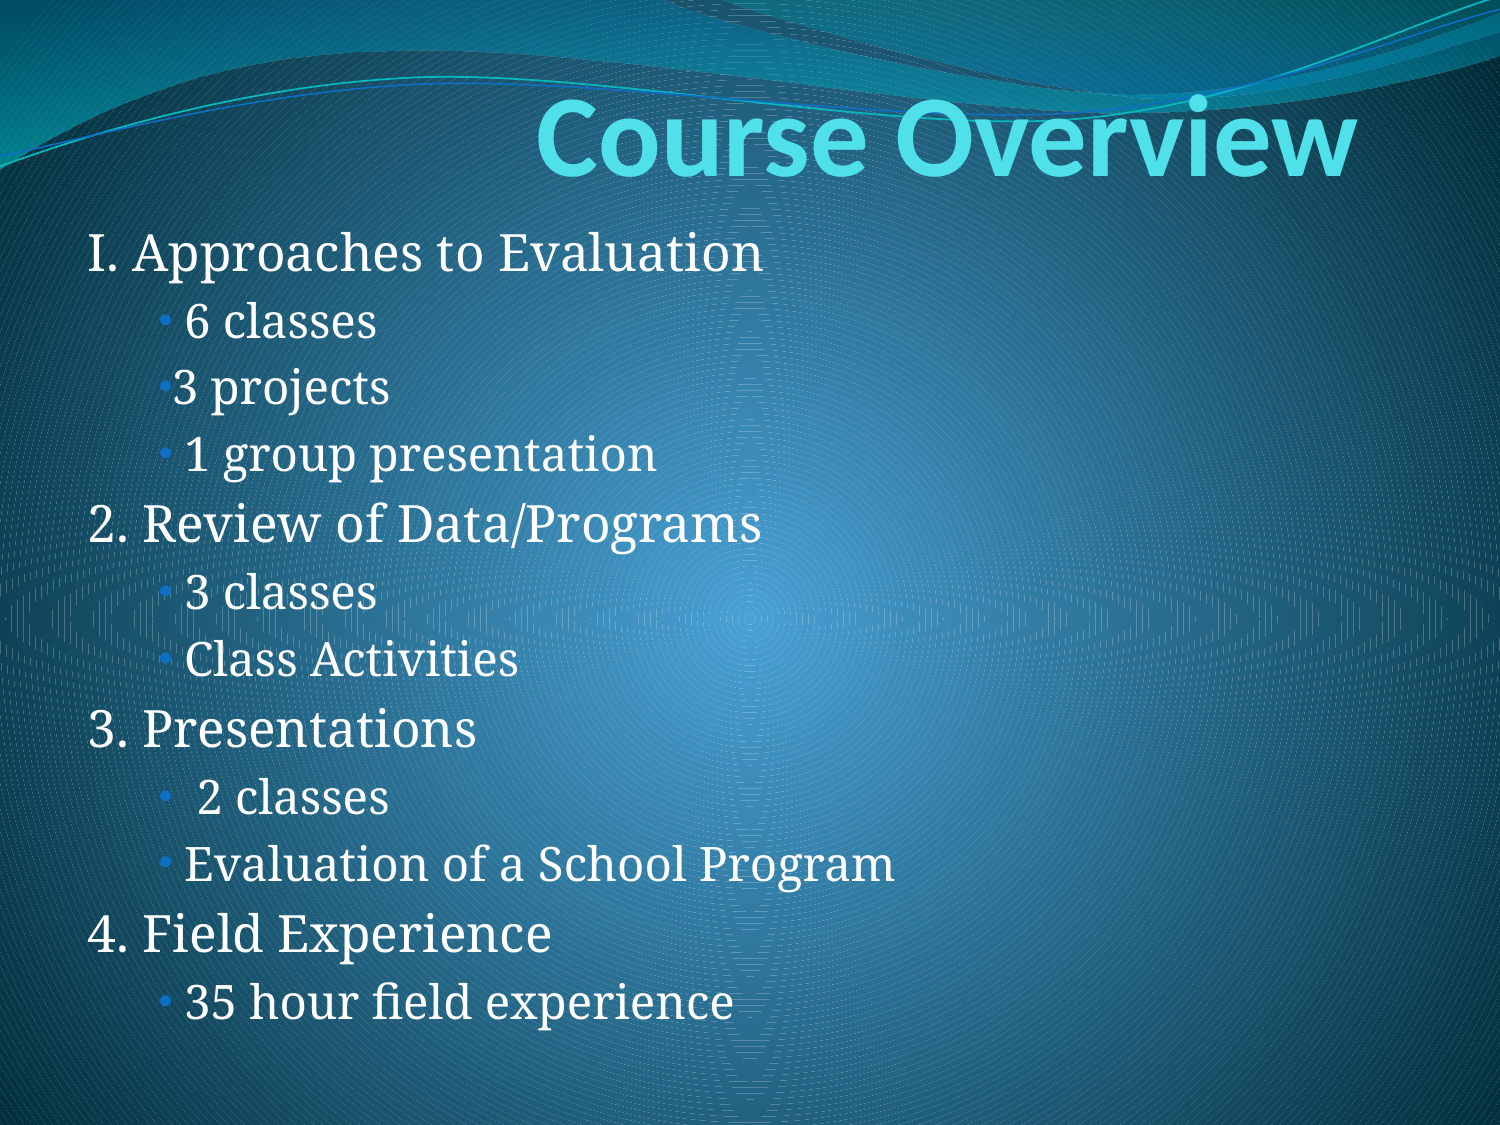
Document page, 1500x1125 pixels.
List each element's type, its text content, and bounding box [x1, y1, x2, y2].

subtitle I. Approaches to Evaluation 6 classes 3 projects 1 group presentation 2. Review of Data/Programs 3 classes Class Activities 3. Presentations 2 classes Evaluation of a School Program 4. Field Experience 35 hour field experience [87, 212, 1400, 1038]
title Course Overview [87, 50, 1363, 200]
